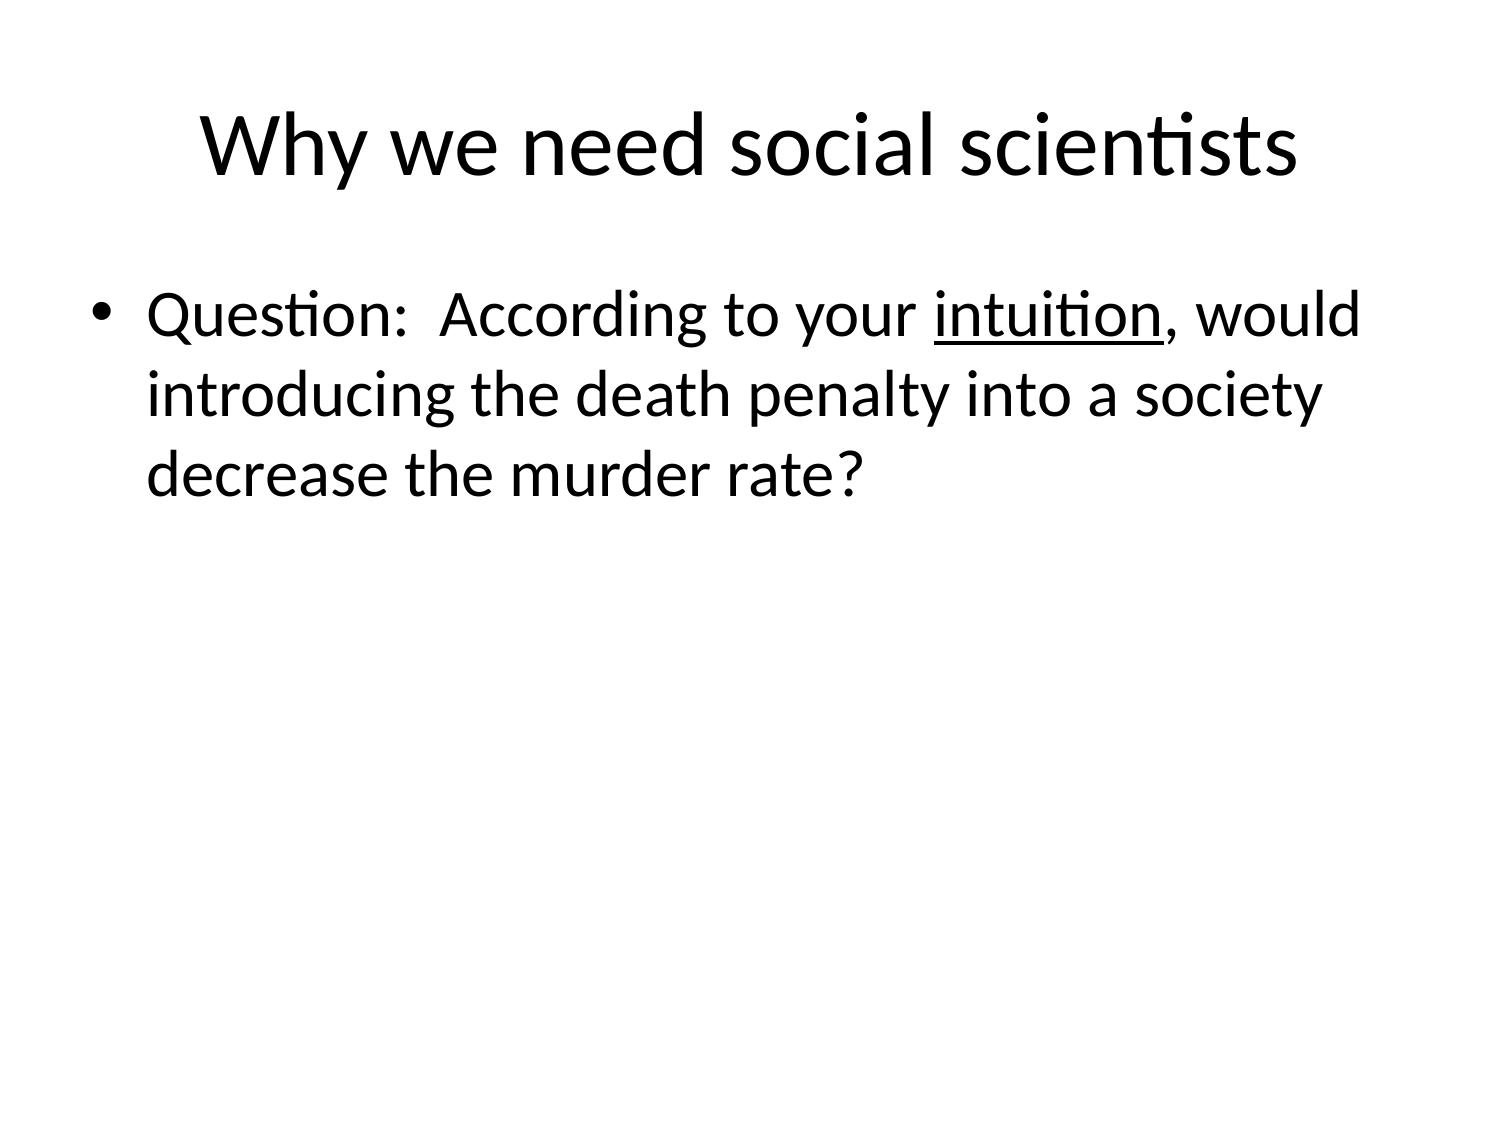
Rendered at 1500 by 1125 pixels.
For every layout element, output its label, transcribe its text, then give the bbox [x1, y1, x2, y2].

list Question: According to your intuition, would introducing the death penalty into a society decrease the murder rate? [75, 262, 1425, 1005]
title Why we need social scientists [75, 45, 1425, 233]
